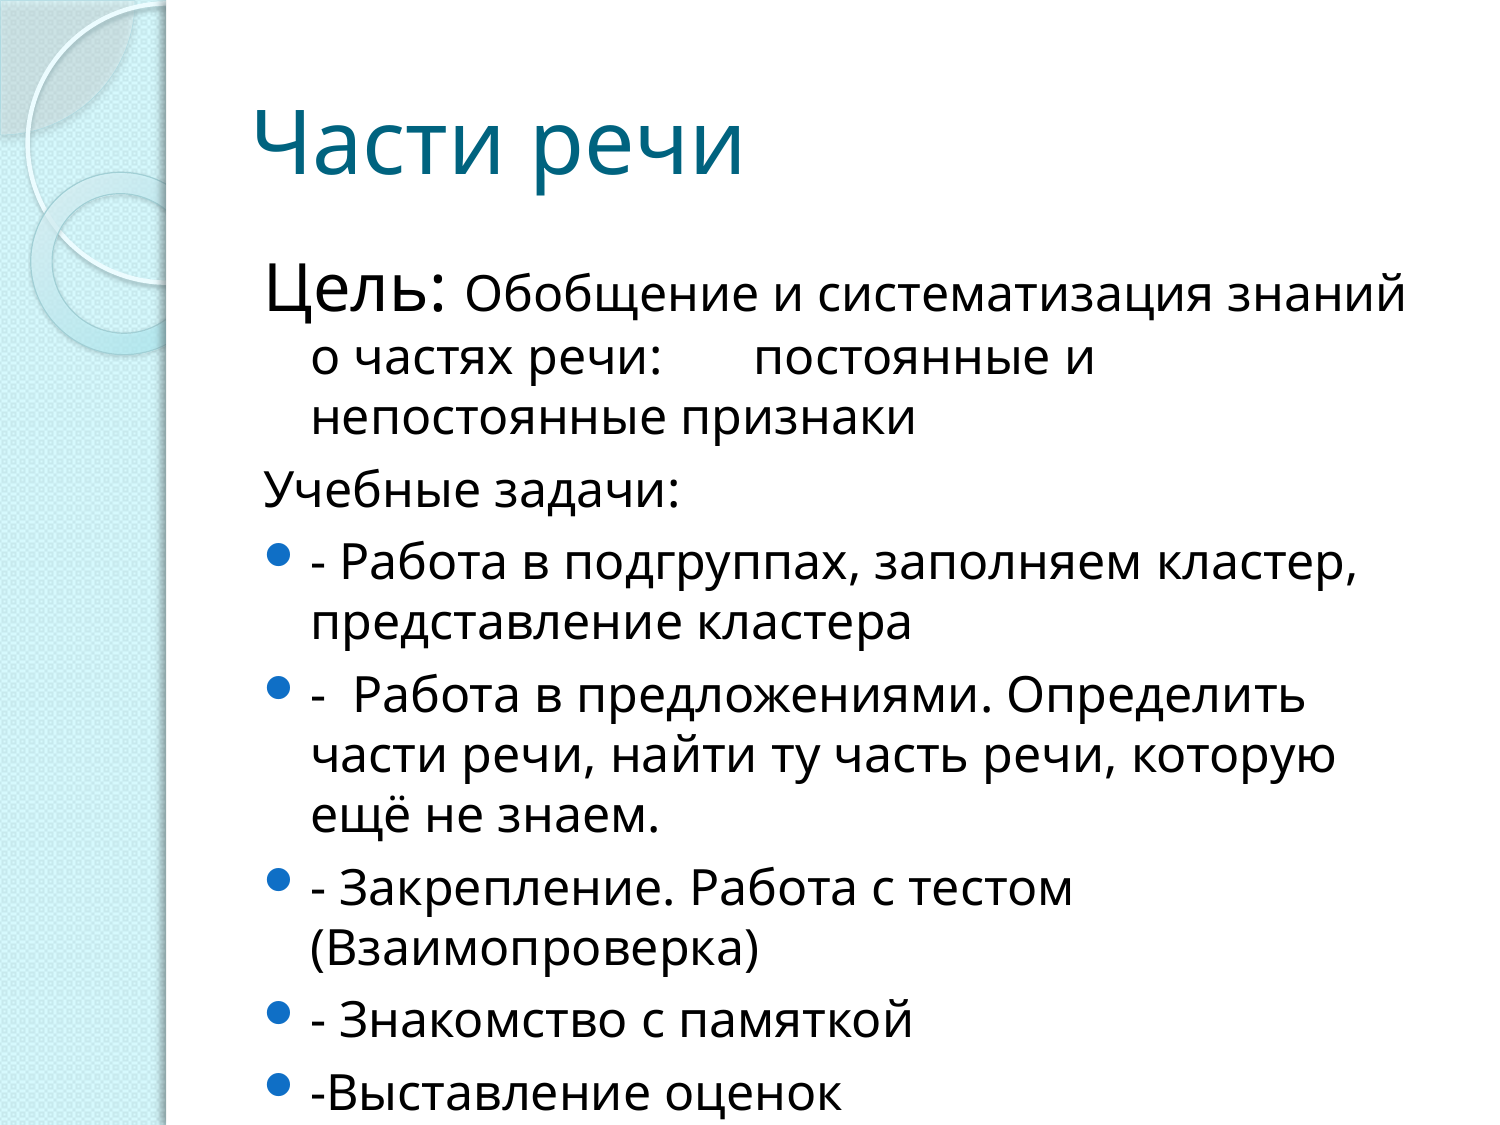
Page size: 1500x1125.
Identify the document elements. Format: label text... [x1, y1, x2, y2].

list Цель: Обобщение и систематизация знаний о частях речи: постоянные и непостоянные признаки Учебные задачи: - Работа в подгруппах, заполняем кластер, представление кластера - Работа в предложениями. Определить части речи, найти ту часть речи, которую ещё не знаем. - Закрепление. Работа с тестом (Взаимопроверка) - Знакомство с памяткой -Выставление оценок -Запись д.з [235, 237, 1466, 1025]
title Части речи [235, 45, 1466, 233]
